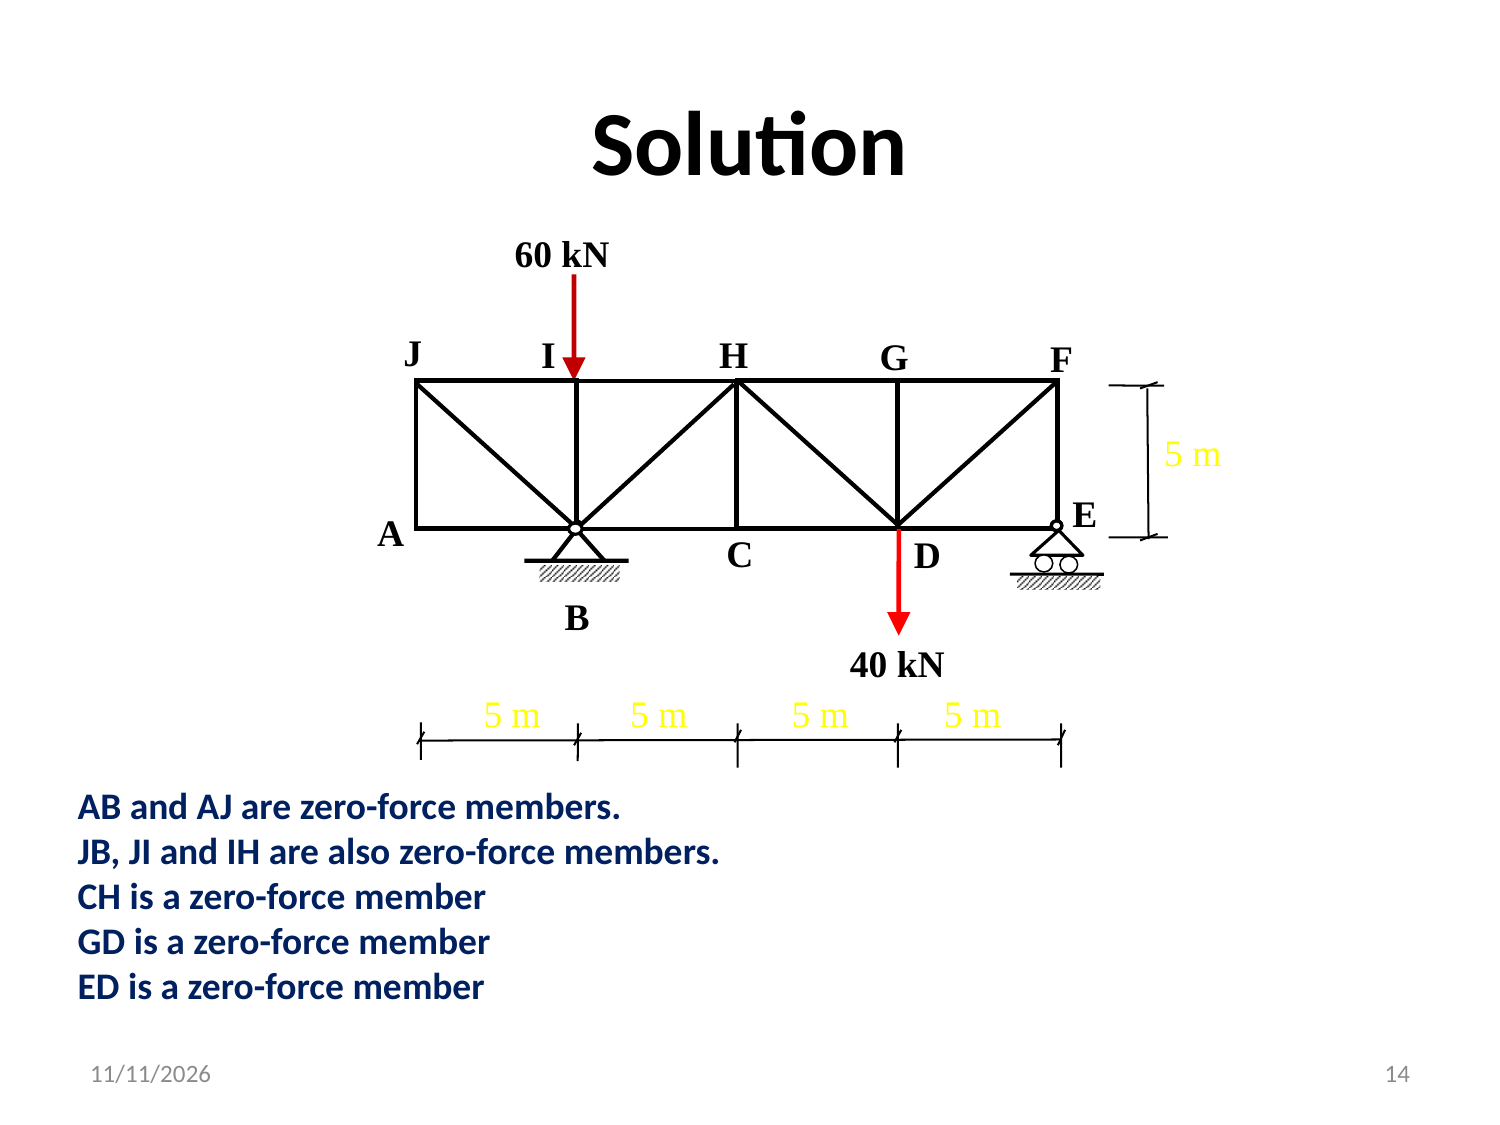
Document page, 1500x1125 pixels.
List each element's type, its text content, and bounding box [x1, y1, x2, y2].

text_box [376, 229, 1229, 768]
slide_number 14 [1074, 1042, 1425, 1103]
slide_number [75, 1042, 425, 1103]
text_box AB and AJ are zero-force members. JB, JI and IH are also zero-force members. CH is a zero-force member GD is a zero-force member ED is a zero-force member [62, 774, 1434, 1015]
title Solution [75, 45, 1425, 233]
